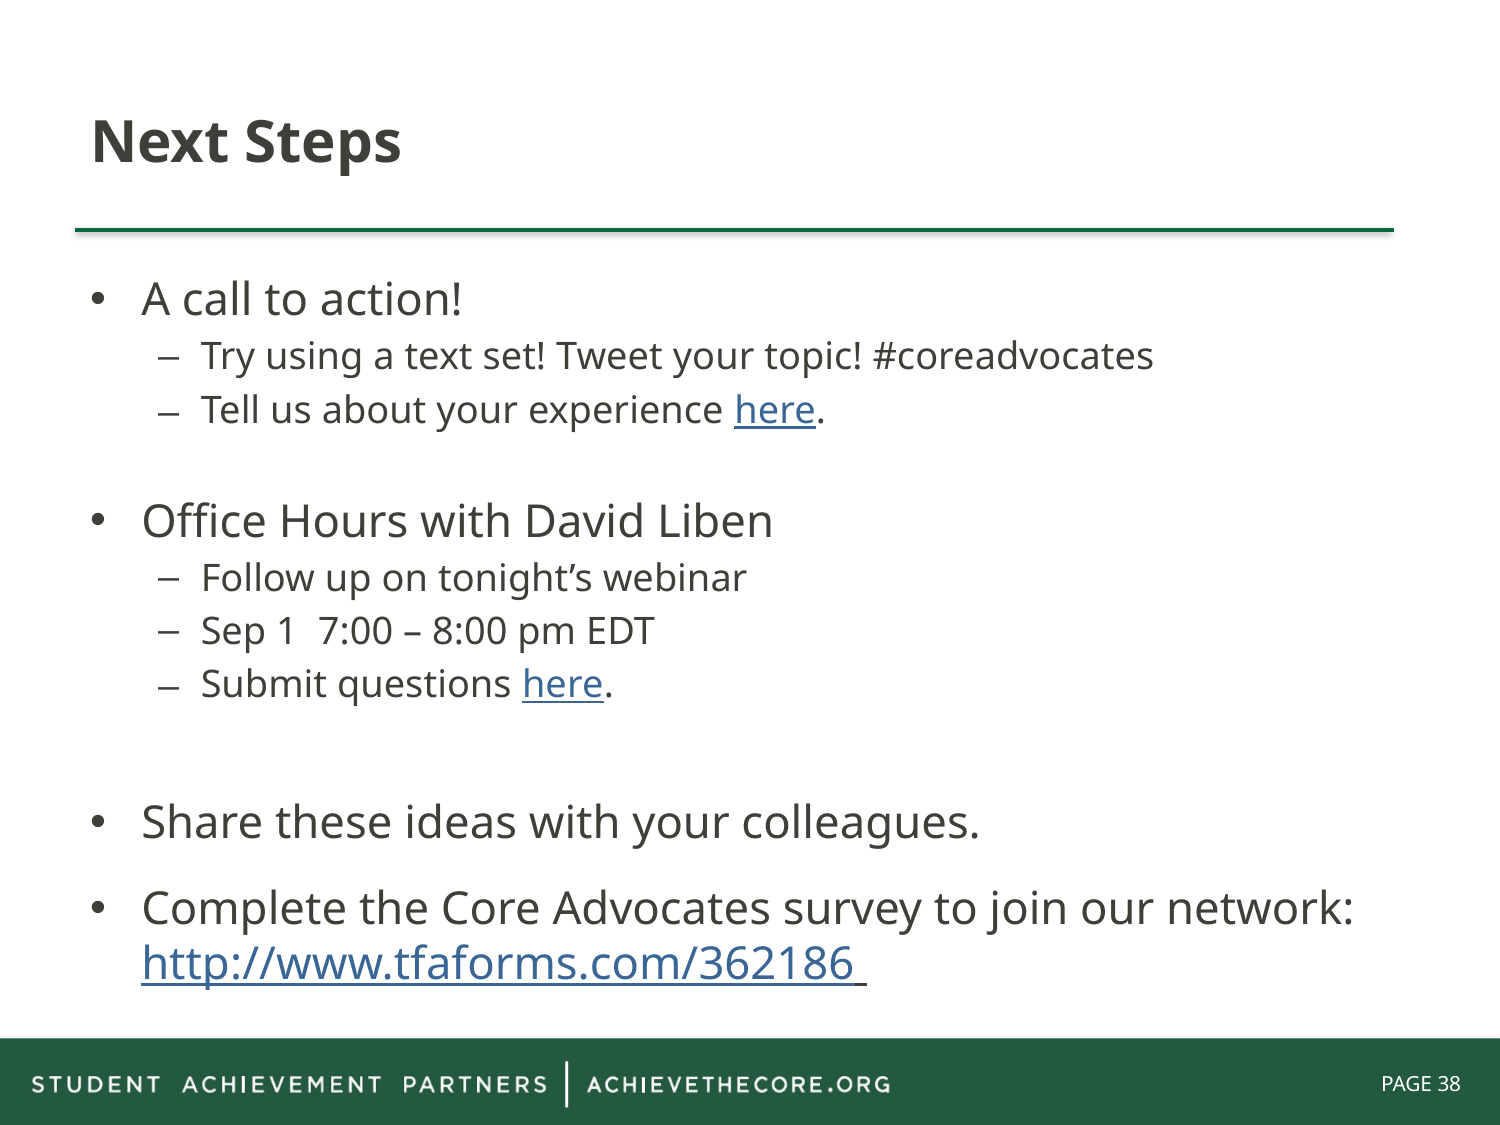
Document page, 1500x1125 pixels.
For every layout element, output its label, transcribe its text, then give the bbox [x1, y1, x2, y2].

title Next Steps [75, 45, 1425, 233]
list A call to action! Try using a text set! Tweet your topic! #coreadvocates Tell us about your experience here. Office Hours with David Liben Follow up on tonight’s webinar Sep 1 7:00 – 8:00 pm EDT Submit questions here. Share these ideas with your colleagues. Complete the Core Advocates survey to join our network: http://www.tfaforms.com/362186 [75, 262, 1425, 1005]
